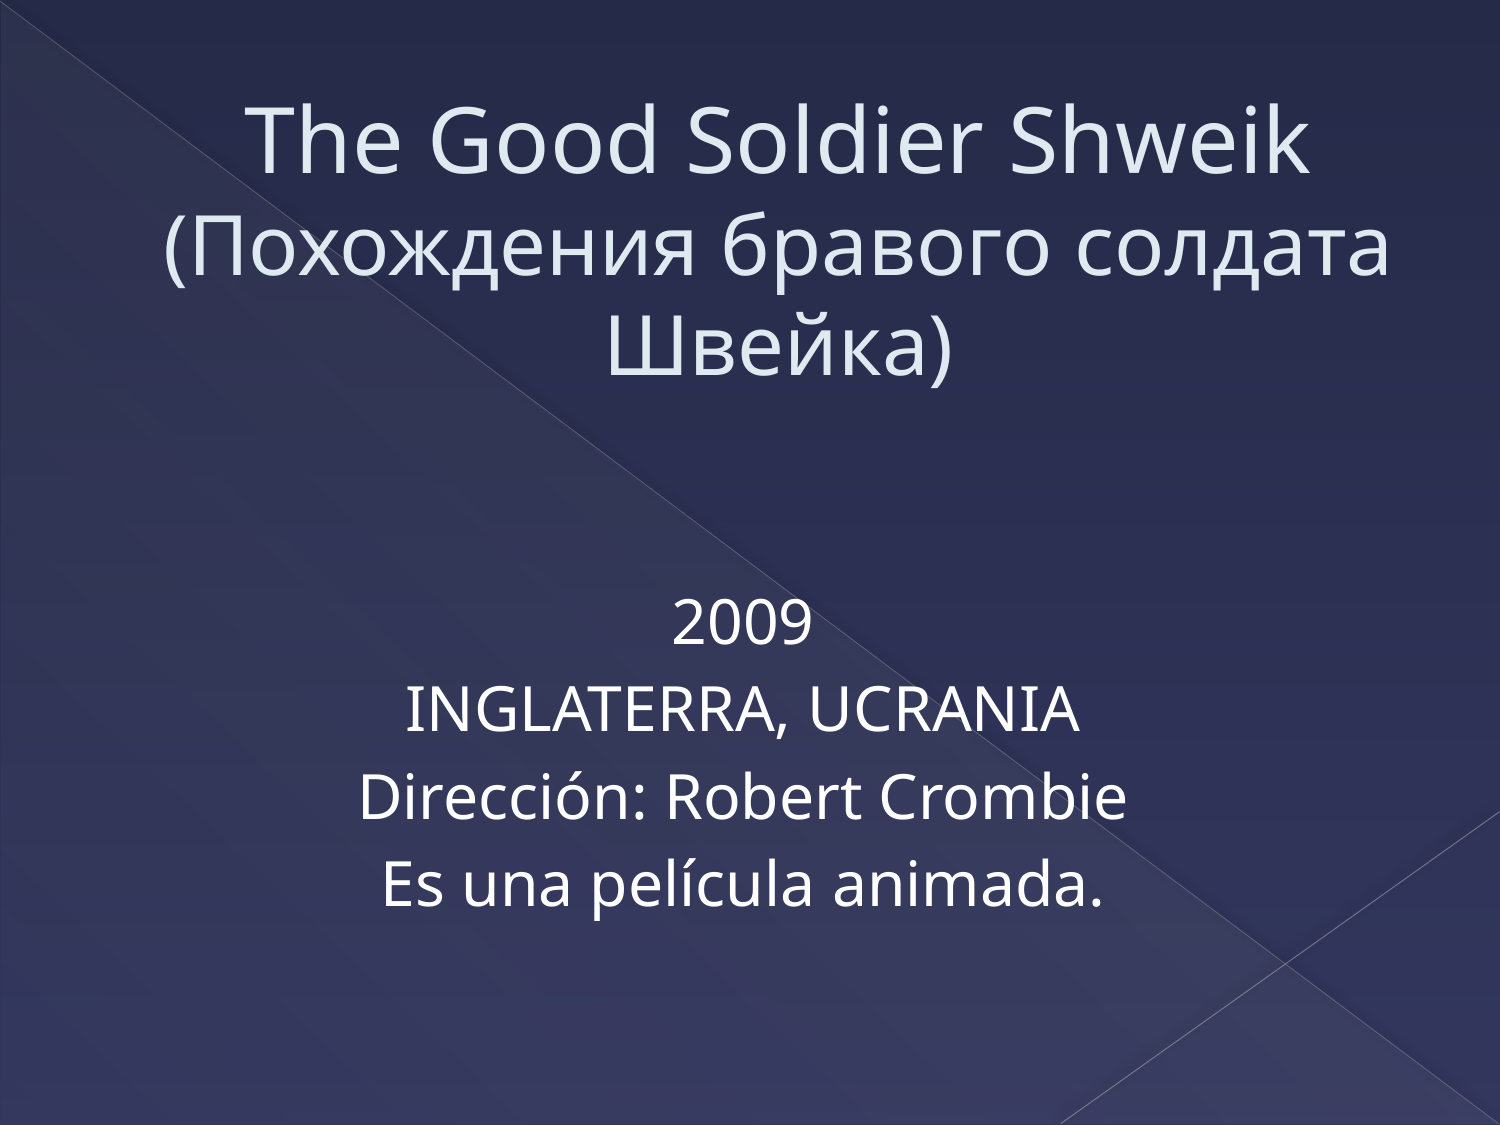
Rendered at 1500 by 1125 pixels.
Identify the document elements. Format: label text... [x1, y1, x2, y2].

list 2009 INGLATERRA, UCRANIA Dirección: Robert Crombie Es una película animada. [123, 574, 1353, 1012]
title The Good Soldier Shweik (Похождения бравого солдата Швейка) [41, 42, 1437, 432]
